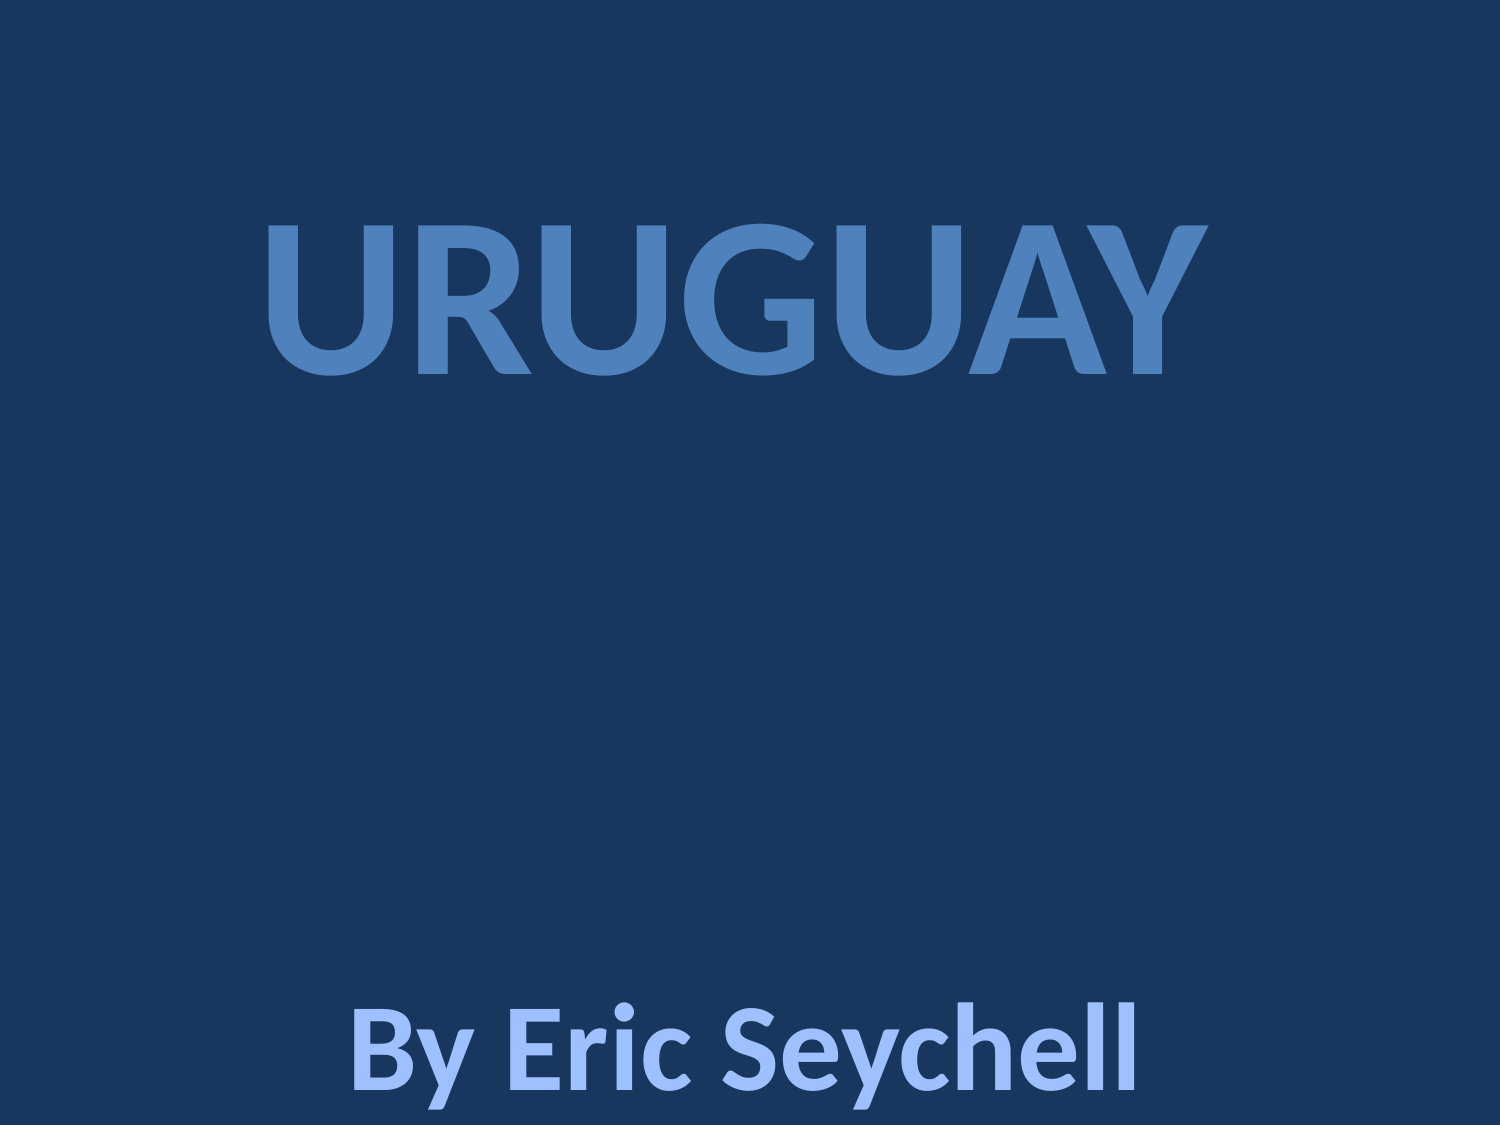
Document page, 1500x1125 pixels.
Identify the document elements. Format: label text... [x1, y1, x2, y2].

text_box URUGUAY [99, 137, 1313, 428]
text_box By Eric Seychell [62, 958, 1400, 1124]
